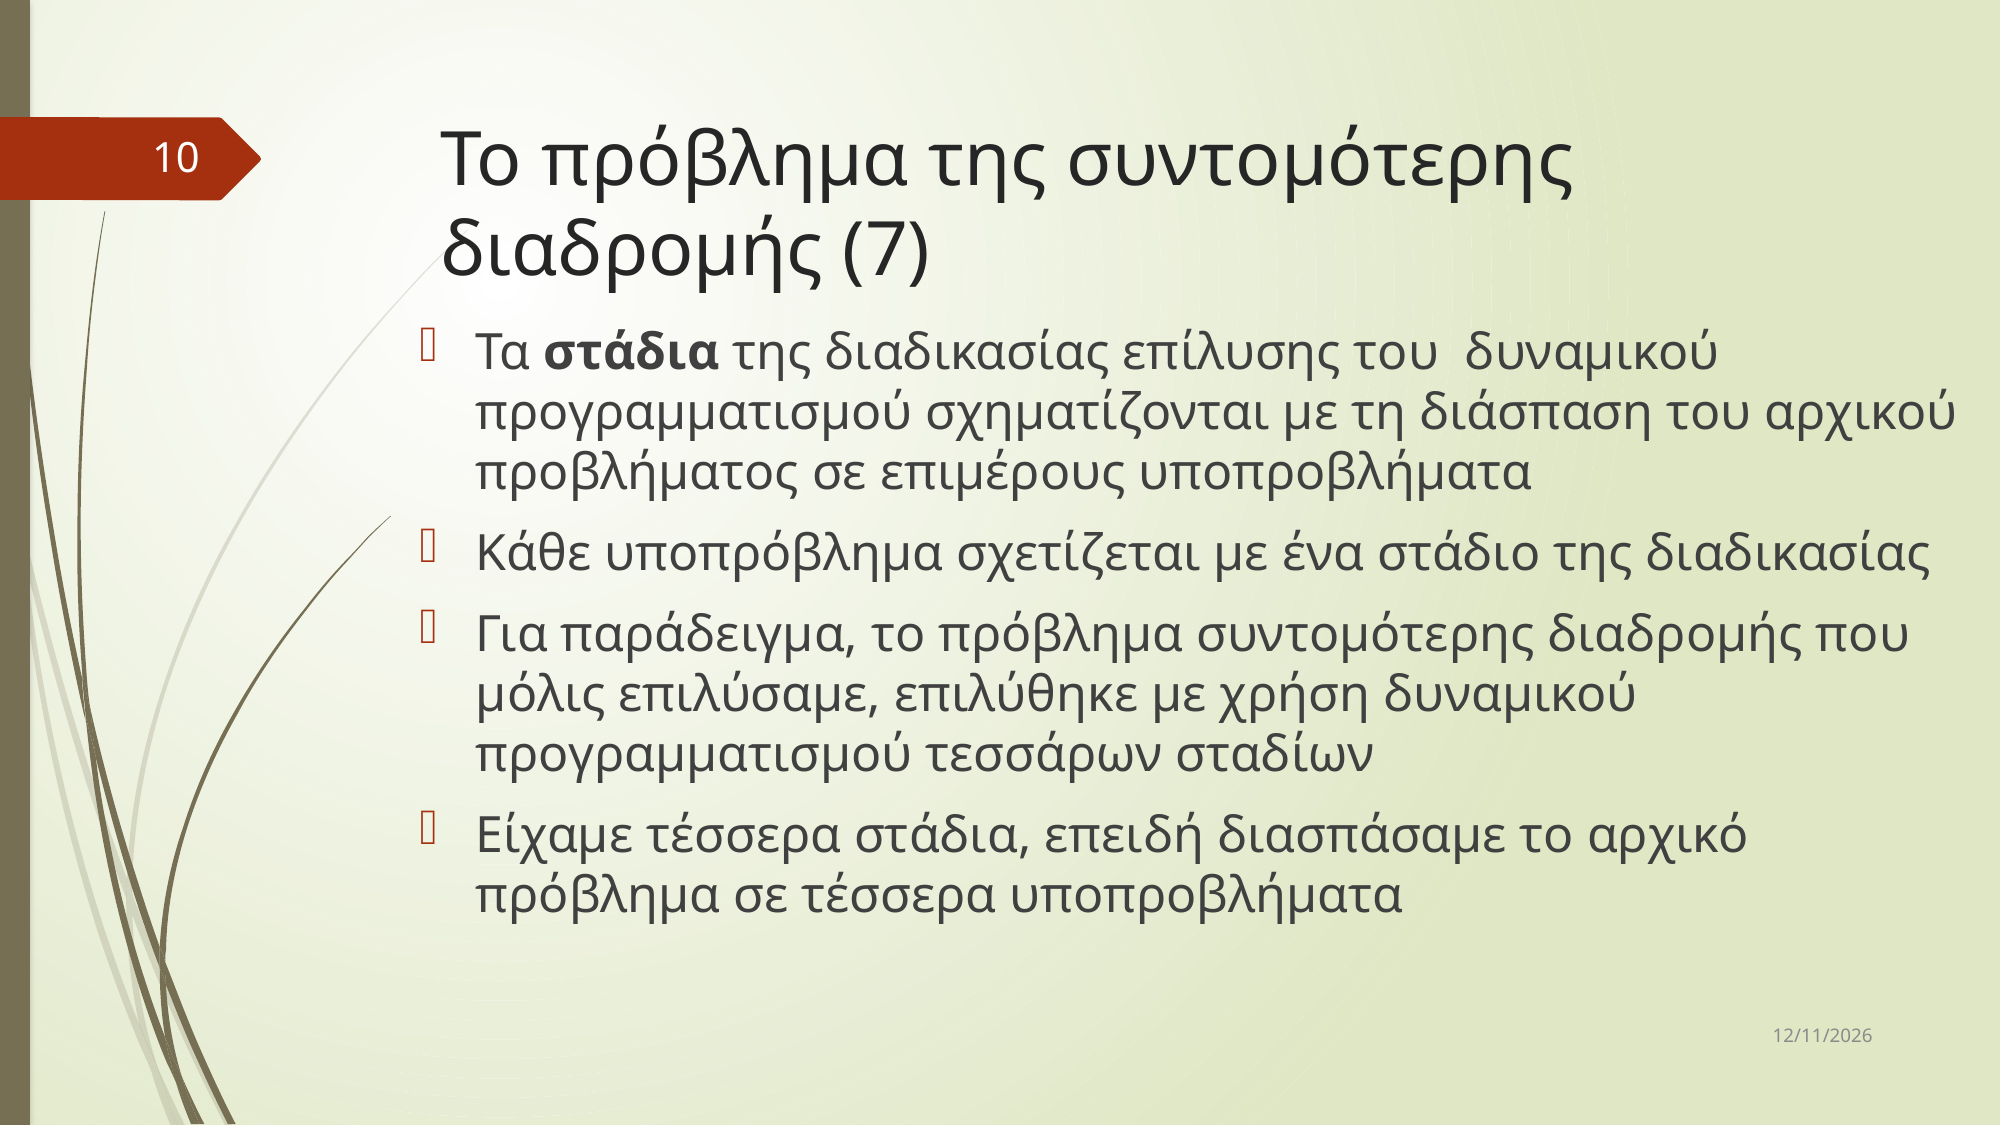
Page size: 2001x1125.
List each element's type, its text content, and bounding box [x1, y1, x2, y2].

list Τα στάδια της διαδικασίας επίλυσης του δυναμικού προγραμματισμού σχηματίζονται με τη διάσπαση του αρχικού προβλήματος σε επιμέρους υποπροβλήματα Κάθε υποπρόβλημα σχετίζεται με ένα στάδιο της διαδικασίας Για παράδειγμα, το πρόβλημα συντομότερης διαδρομής που μόλις επιλύσαμε, επιλύθηκε με χρήση δυναμικού προγραμματισμού τεσσάρων σταδίων Είχαμε τέσσερα στάδια, επειδή διασπάσαμε το αρχικό πρόβλημα σε τέσσερα υποπροβλήματα [404, 312, 2000, 1113]
slide_number 10 [87, 129, 216, 190]
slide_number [1699, 1005, 1888, 1067]
title Το πρόβλημα της συντομότερης διαδρομής (7) [425, 102, 1888, 312]
